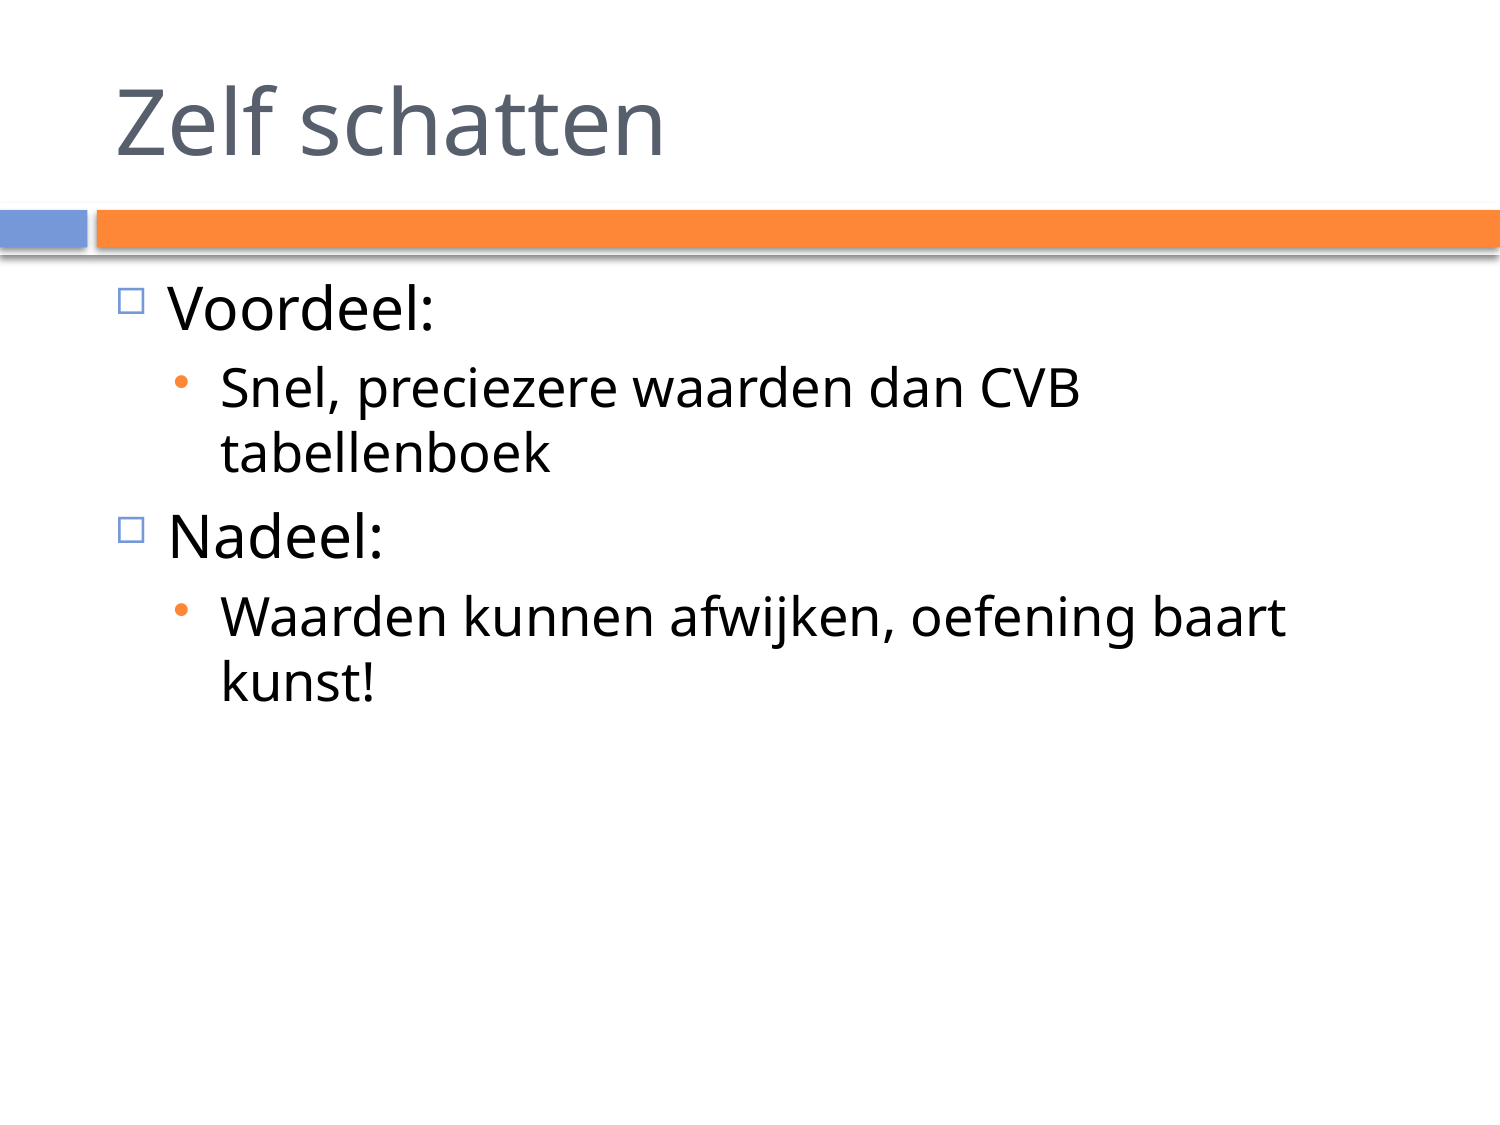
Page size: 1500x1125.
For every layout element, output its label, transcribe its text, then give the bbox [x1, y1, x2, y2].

title Zelf schatten [100, 37, 1438, 200]
list Voordeel: Snel, preciezere waarden dan CVB tabellenboek Nadeel: Waarden kunnen afwijken, oefening baart kunst! [100, 262, 1438, 1000]
